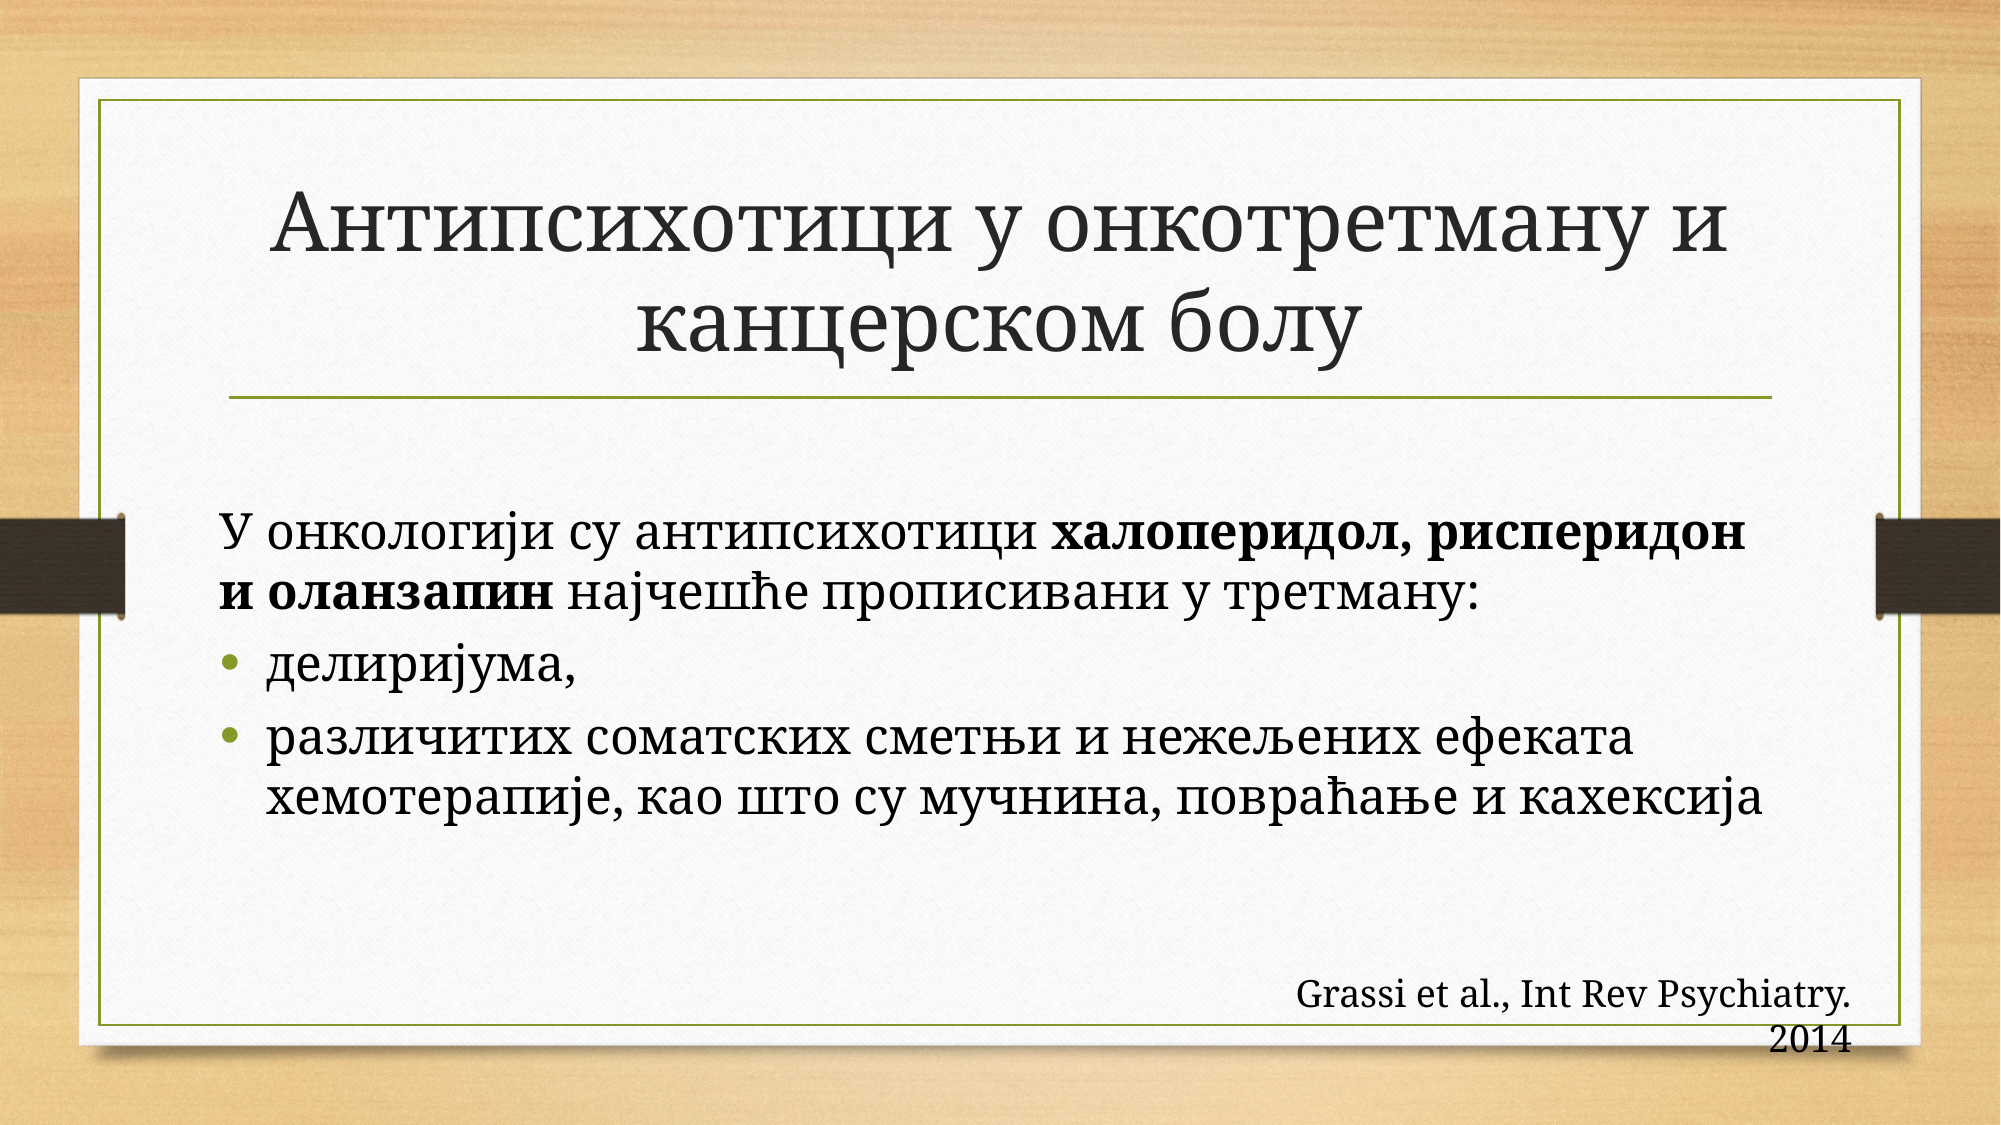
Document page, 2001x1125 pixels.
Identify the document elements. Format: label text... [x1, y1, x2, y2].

title Антипсихотици у онкотретману и канцерском болу [211, 160, 1788, 376]
text_box Grassi et al., Int Rev Psychiatry. 2014 [1198, 962, 1860, 1068]
picture [0, 0, 2001, 1125]
list У онкологији су антипсихотици халоперидол, рисперидон и оланзапин најчешће прописивани у третману: делиријума, различитих соматских сметњи и нежељених ефеката хемотерапије, као што су мучнина, повраћање и кахексија [211, 418, 1788, 965]
